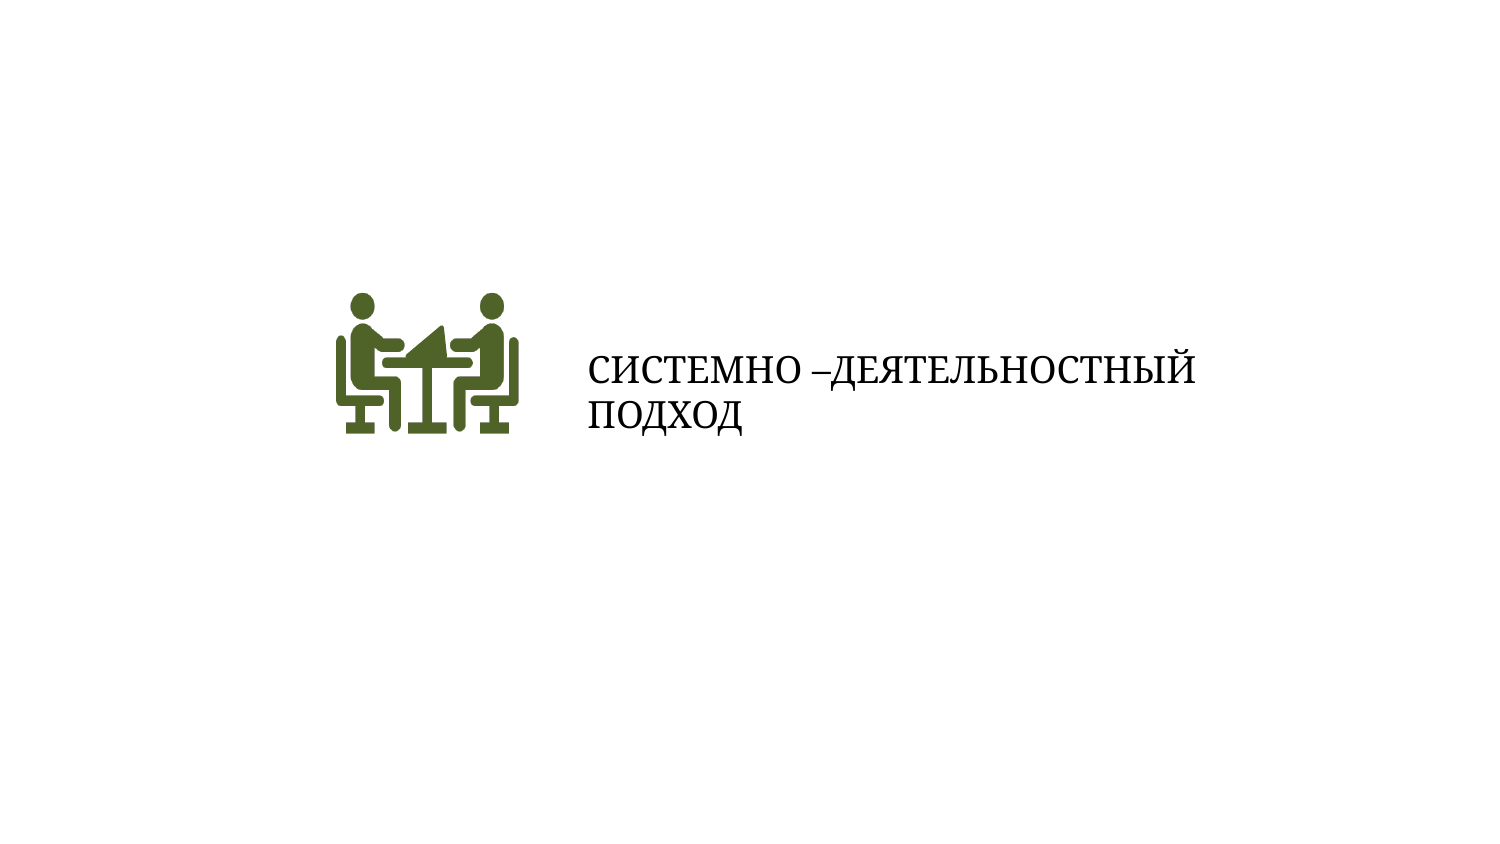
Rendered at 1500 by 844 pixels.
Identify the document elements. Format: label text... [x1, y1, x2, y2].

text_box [312, 232, 542, 493]
text_box СИСТЕМНО –ДЕЯТЕЛЬНОСТНЫЙ ПОДХОД [572, 339, 1365, 444]
